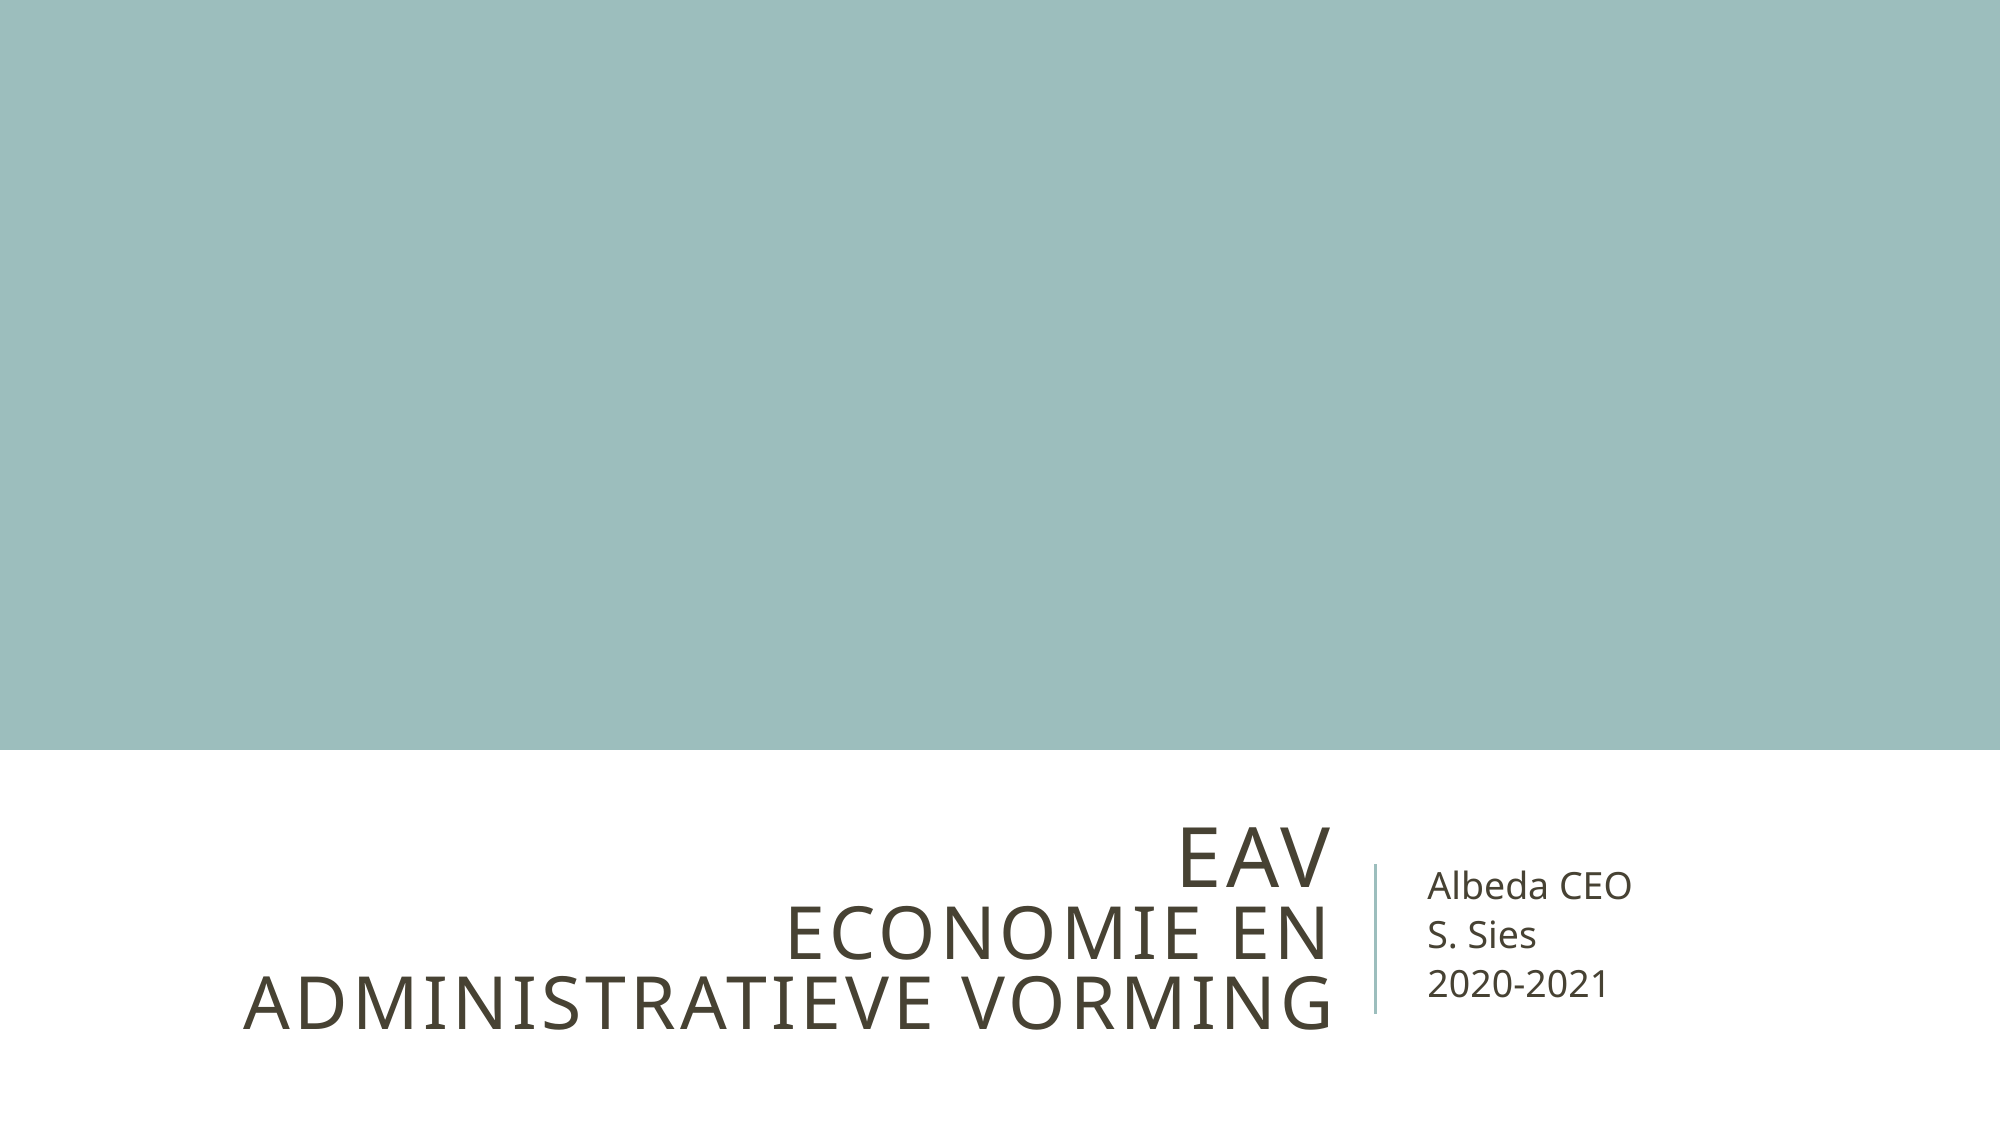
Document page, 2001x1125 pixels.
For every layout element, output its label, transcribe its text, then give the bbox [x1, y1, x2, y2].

title EAV economie en administratieve vorming [75, 813, 1350, 1054]
subtitle Albeda CEO S. Sies 2020-2021 [1412, 813, 1938, 1054]
